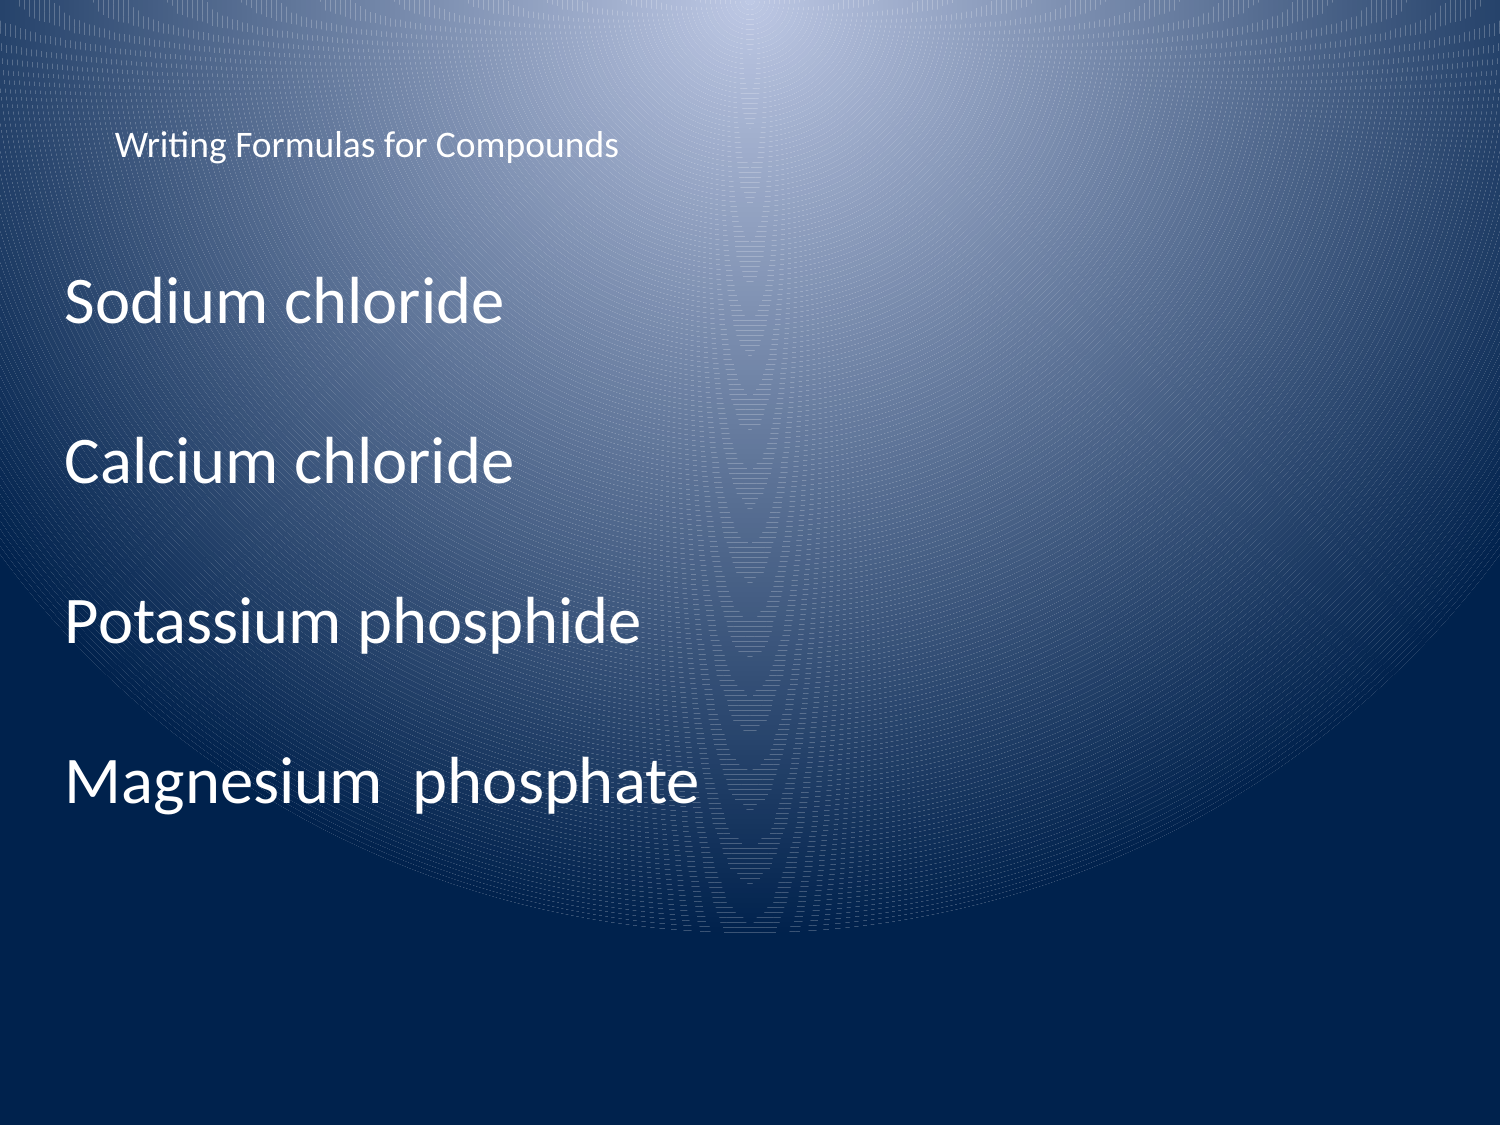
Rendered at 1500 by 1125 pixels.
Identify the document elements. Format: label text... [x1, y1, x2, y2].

text_box Writing Formulas for Compounds [99, 112, 1413, 173]
text_box Sodium chloride Calcium chloride Potassium phosphide Magnesium phosphate [49, 249, 800, 1125]
